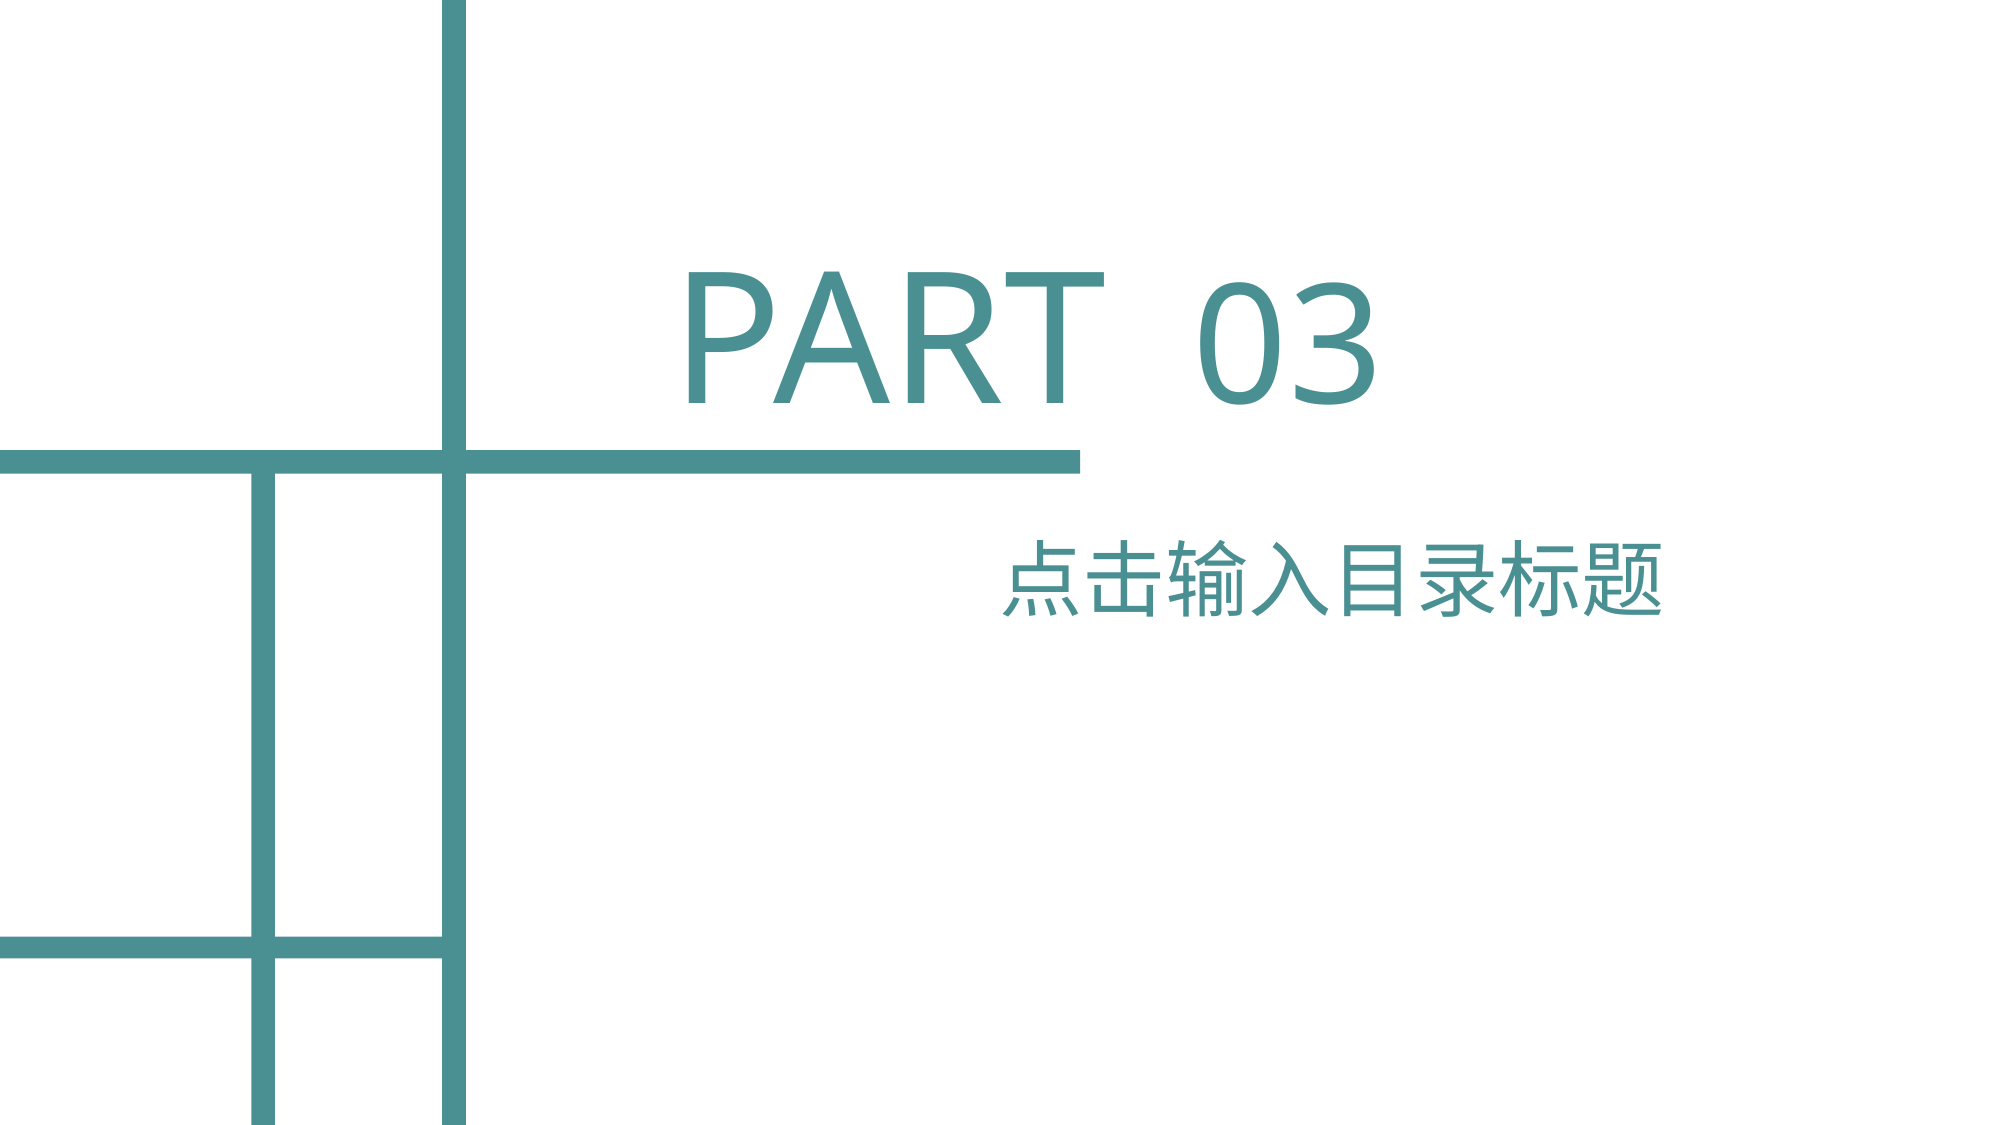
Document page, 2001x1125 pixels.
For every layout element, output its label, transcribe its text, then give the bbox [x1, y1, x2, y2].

text_box PART 03 [656, 212, 1623, 448]
text_box [0, 449, 1081, 475]
text_box [441, 475, 467, 1125]
text_box [276, 936, 441, 959]
text_box 点击输入目录标题 [984, 519, 1802, 635]
text_box [0, 936, 250, 959]
text_box [250, 462, 276, 1125]
text_box [441, 0, 467, 449]
